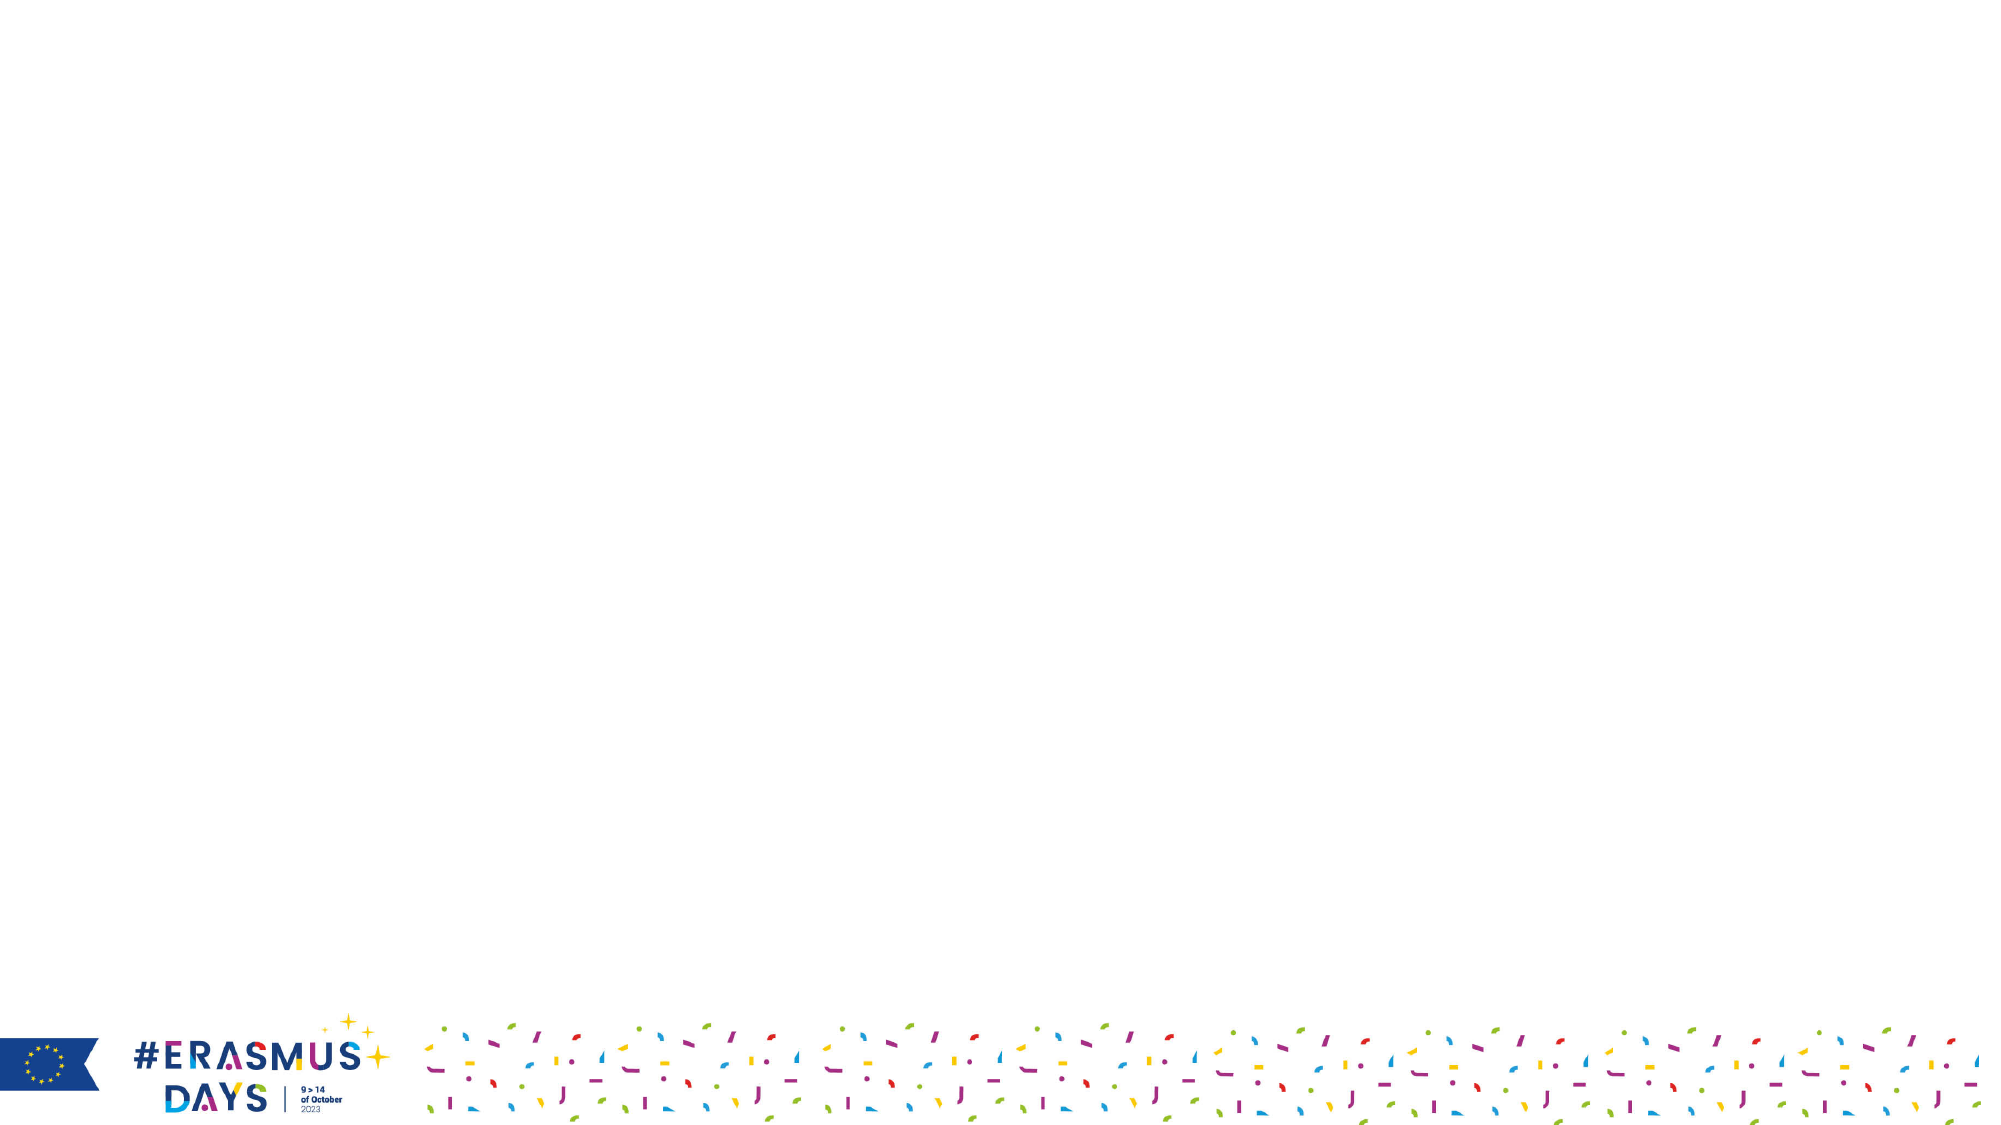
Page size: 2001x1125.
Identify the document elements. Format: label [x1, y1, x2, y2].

picture [0, 1013, 1981, 1125]
